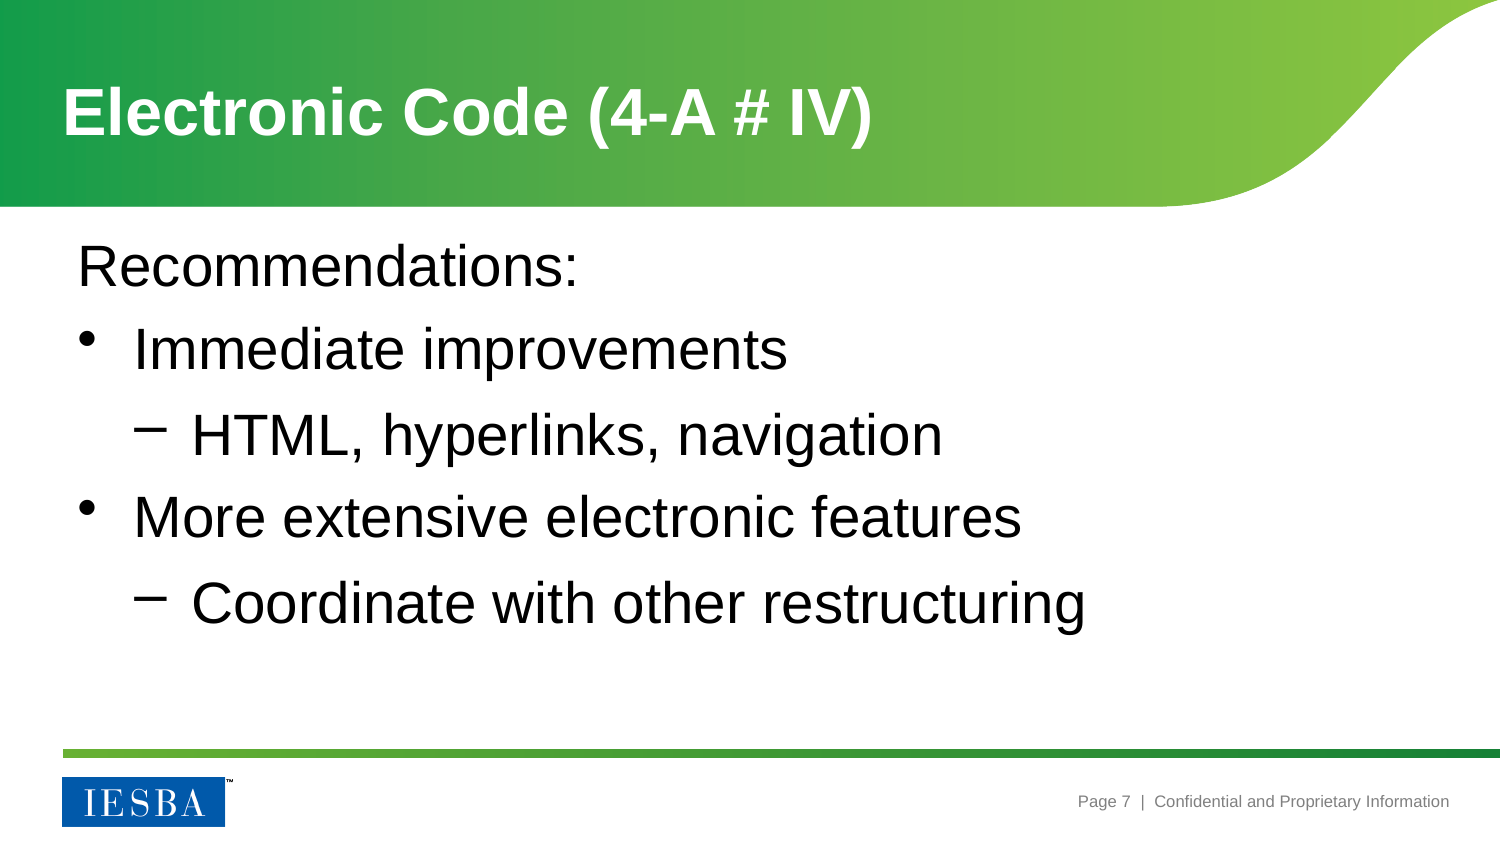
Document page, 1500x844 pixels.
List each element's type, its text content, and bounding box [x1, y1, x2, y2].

list Recommendations: Immediate improvements HTML, hyperlinks, navigation More extensive electronic features Coordinate with other restructuring [62, 220, 1450, 724]
picture [0, 0, 1500, 207]
title Electronic Code (4-A # IV) [62, 75, 1300, 142]
picture [62, 777, 233, 827]
